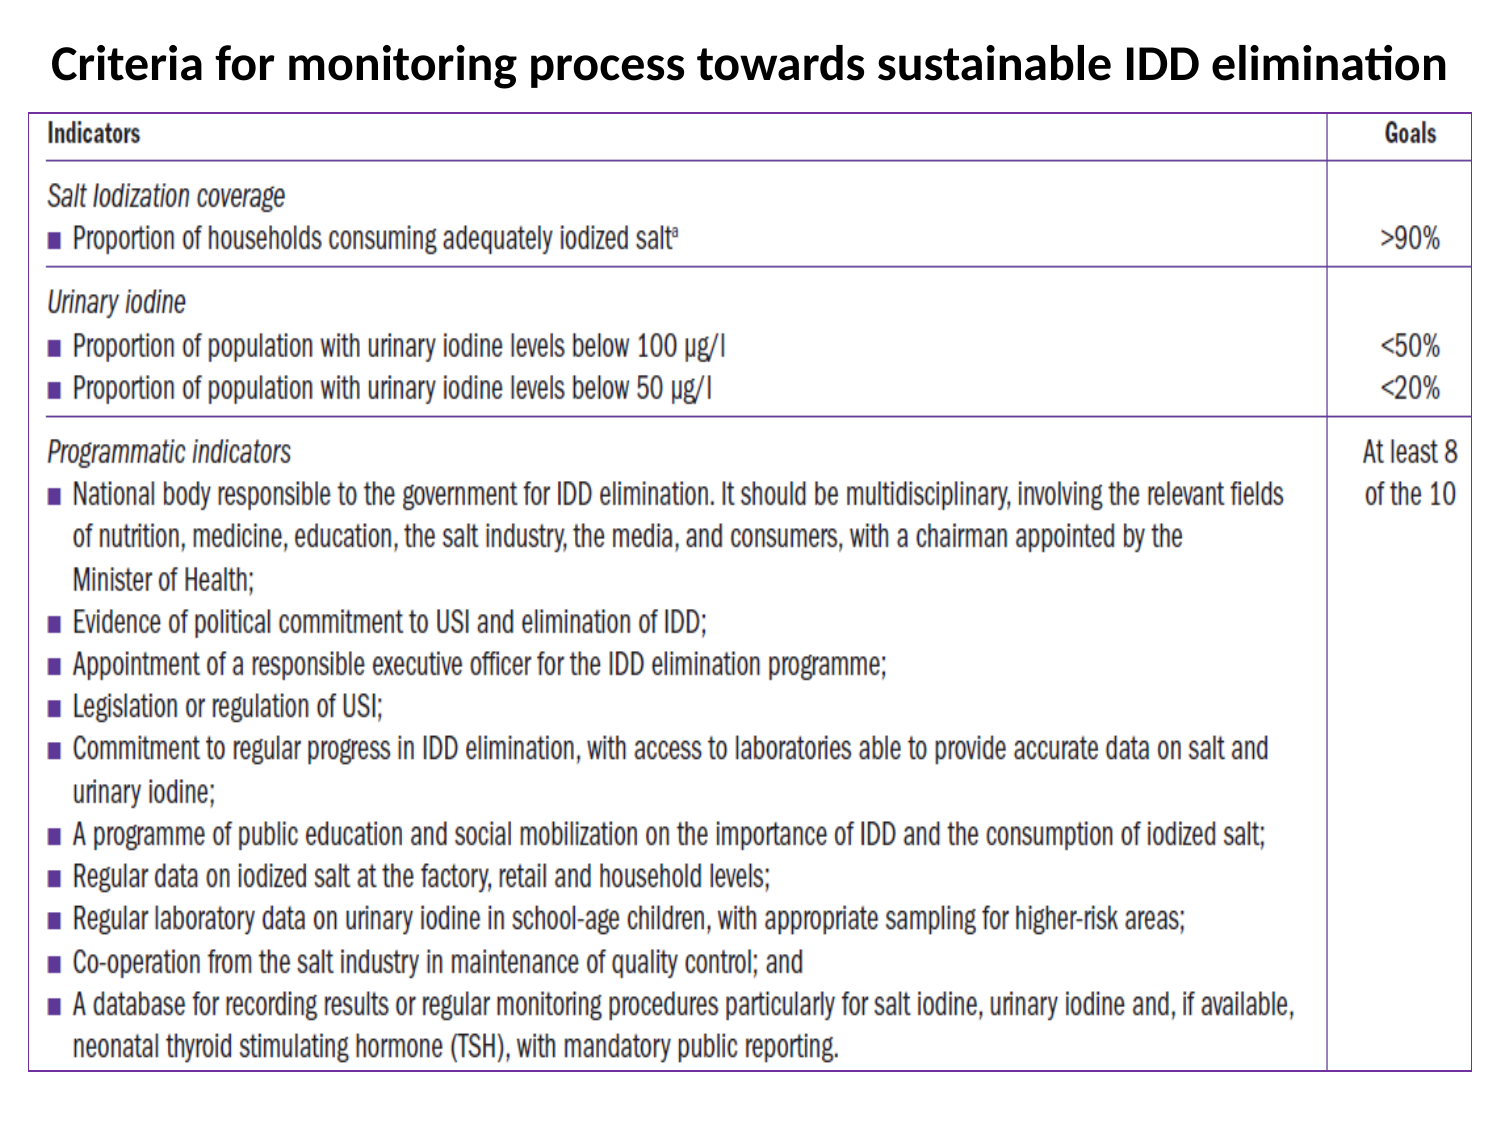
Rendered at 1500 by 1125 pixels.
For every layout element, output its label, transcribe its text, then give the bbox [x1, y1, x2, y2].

title Criteria for monitoring process towards sustainable IDD elimination [29, 30, 1471, 90]
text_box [29, 113, 1471, 1071]
